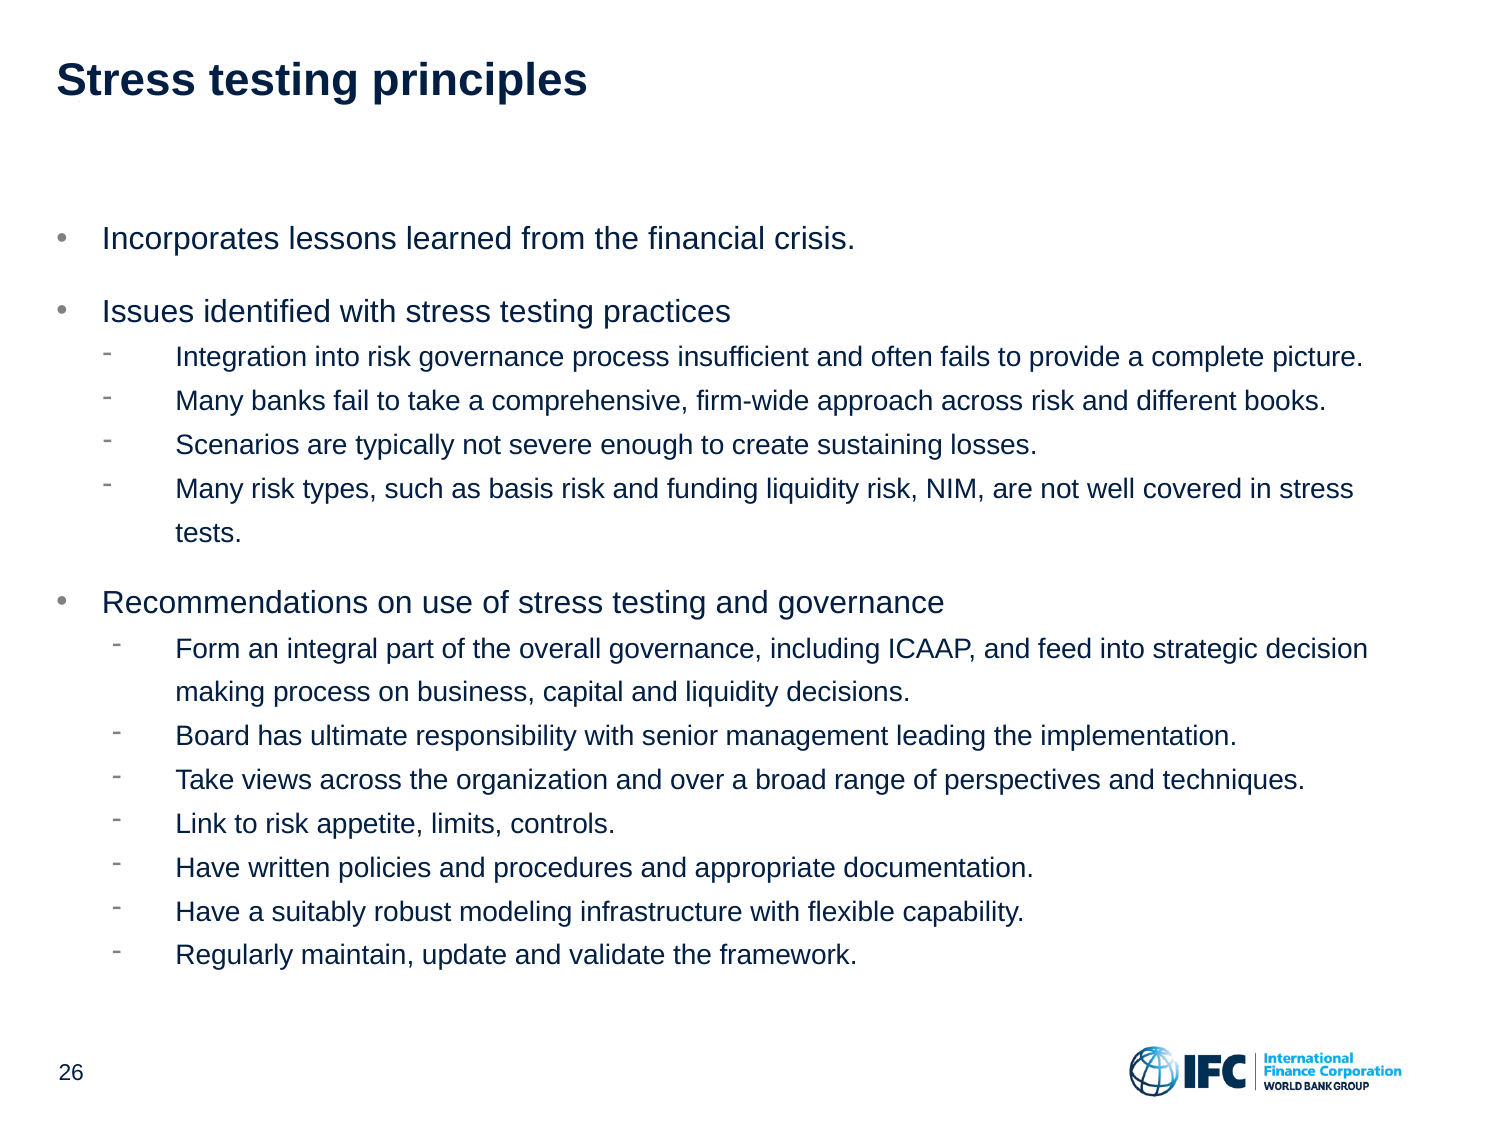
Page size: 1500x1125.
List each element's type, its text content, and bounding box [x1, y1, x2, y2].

picture [1124, 1041, 1447, 1100]
text_box 25 [58, 1041, 149, 1101]
list Incorporates lessons learned from the financial crisis. Issues identified with stress testing practices Integration into risk governance process insufficient and often fails to provide a complete picture. Many banks fail to take a comprehensive, firm-wide approach across risk and different books. Scenarios are typically not severe enough to create sustaining losses. Many risk types, such as basis risk and funding liquidity risk, NIM, are not well covered in stress tests. Recommendations on use of stress testing and governance Form an integral part of the overall governance, including ICAAP, and feed into strategic decision making process on business, capital and liquidity decisions. Board has ultimate responsibility with senior management leading the implementation. Take views across the organization and over a broad range of perspectives and techniques. Link to risk appetite, limits, controls. Have written policies and procedures and appropriate documentation. Have a suitably robust modeling infrastructure with flexible capability. Regularly maintain, update and validate the framework. [56, 206, 1402, 972]
title Stress testing principles [56, 49, 1416, 154]
